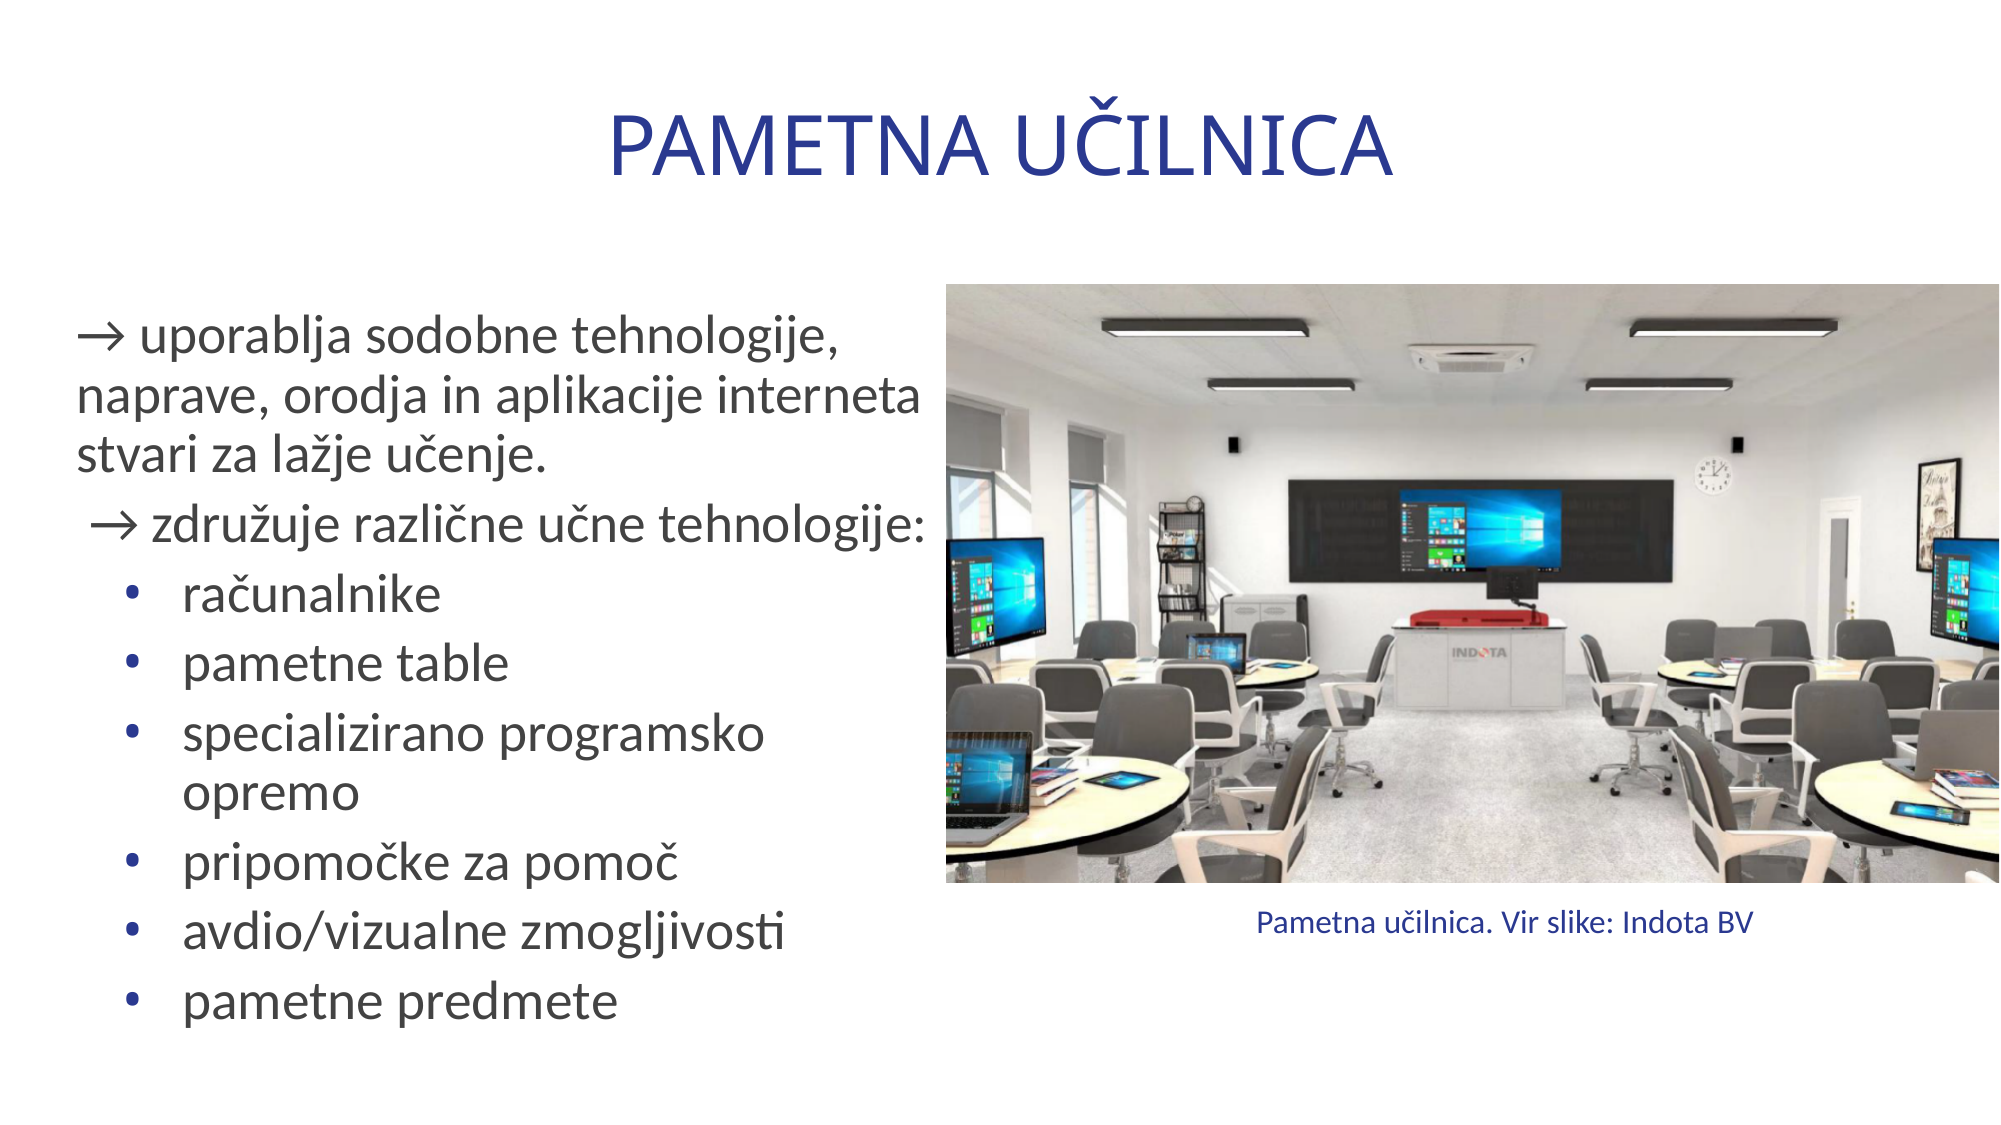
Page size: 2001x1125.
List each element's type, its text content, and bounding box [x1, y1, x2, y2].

picture [945, 284, 2000, 884]
title PAMETNA UČILNICA [137, 40, 1863, 258]
list → uporablja sodobne tehnologije, naprave, orodja in aplikacije interneta stvari za lažje učenje. → združuje različne učne tehnologije: računalnike pametne table specializirano programsko opremo pripomočke za pomoč avdio/vizualne zmogljivosti pametne predmete [31, 298, 947, 1059]
text_box Pametna učilnica. Vir slike: Indota BV [1241, 893, 1923, 948]
